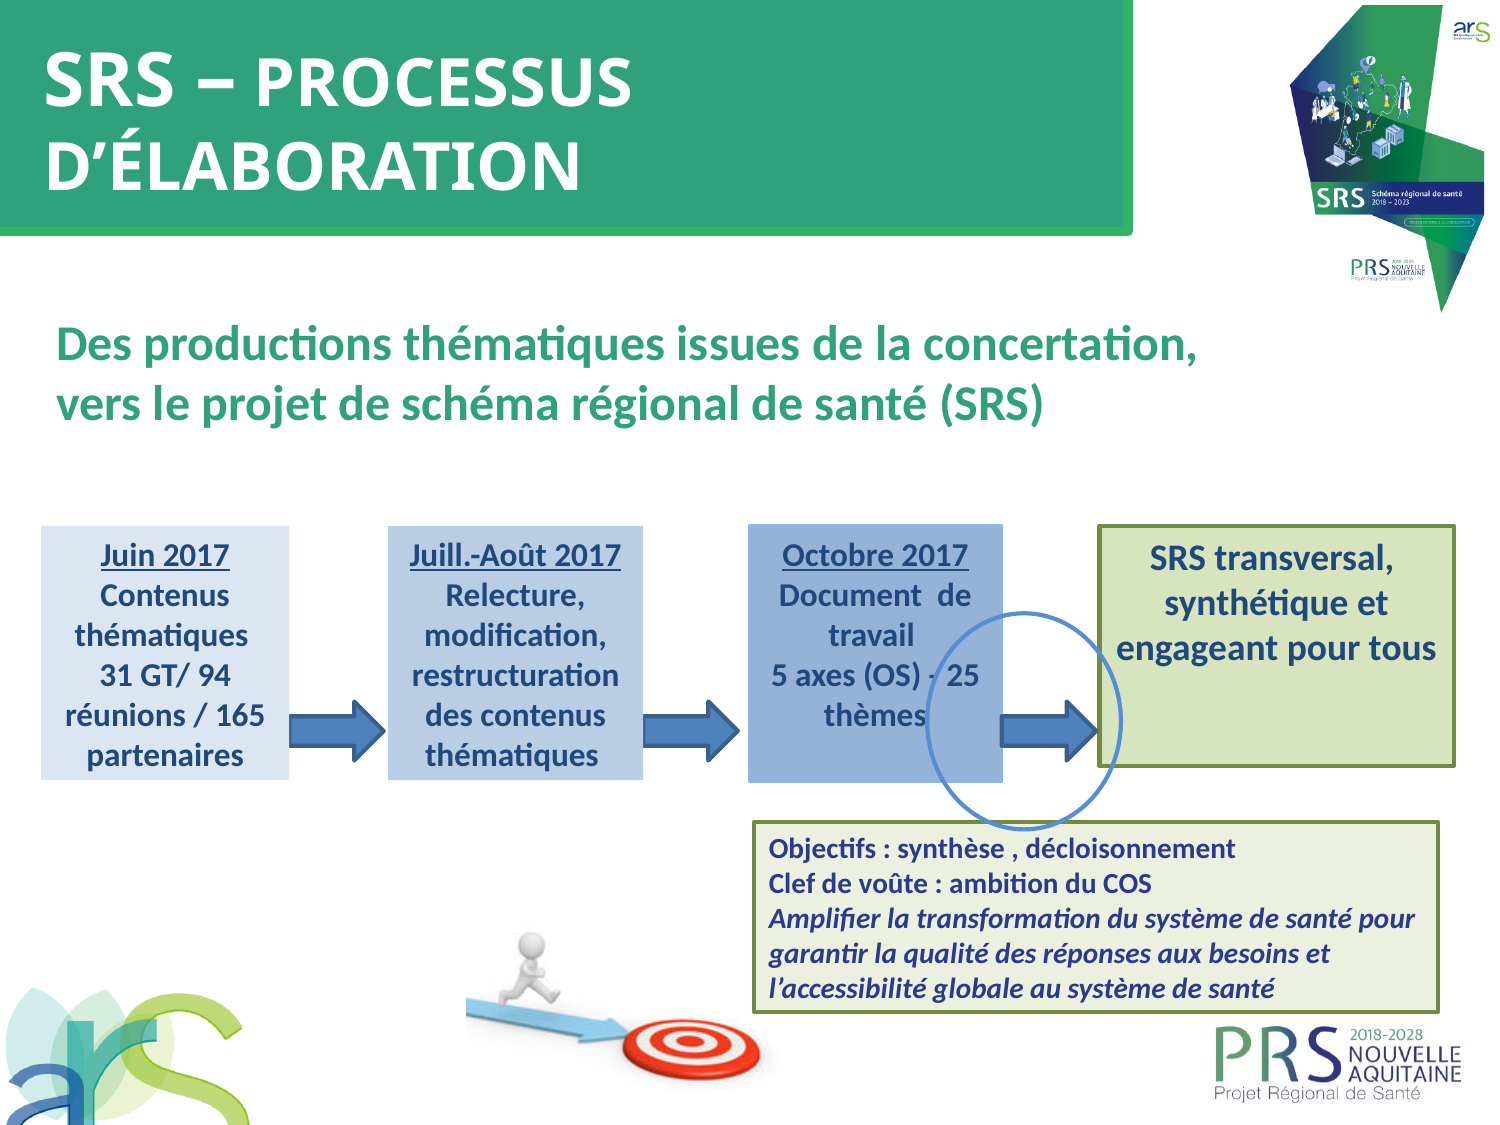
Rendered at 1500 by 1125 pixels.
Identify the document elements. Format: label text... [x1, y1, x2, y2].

title SRS – Processus d’élaboration [0, 0, 1133, 236]
text_box [644, 699, 740, 763]
text_box [290, 699, 386, 763]
text_box Objectifs : synthèse , décloisonnement Clef de voûte : ambition du COS Amplifier la transformation du système de santé pour garantir la qualité des réponses aux besoins et l’accessibilité globale au système de santé [752, 820, 1440, 1014]
text_box Octobre 2017 Document de travail 5 axes (OS) - 25 thèmes [749, 526, 1002, 781]
text_box Des productions thématiques issues de la concertation, vers le projet de schéma régional de santé (SRS) [41, 302, 1400, 668]
picture [5, 987, 250, 1125]
text_box SRS transversal, synthétique et engageant pour tous [1097, 524, 1456, 768]
text_box Juin 2017 Contenus thématiques 31 GT/ 94 réunions / 165 partenaires [41, 526, 290, 781]
text_box [925, 611, 1124, 832]
picture [466, 873, 786, 1114]
picture [1276, 5, 1500, 313]
text_box Juill.-Août 2017 Relecture, modification, restructuration des contenus thématiques [387, 526, 644, 781]
picture [1210, 1023, 1466, 1103]
